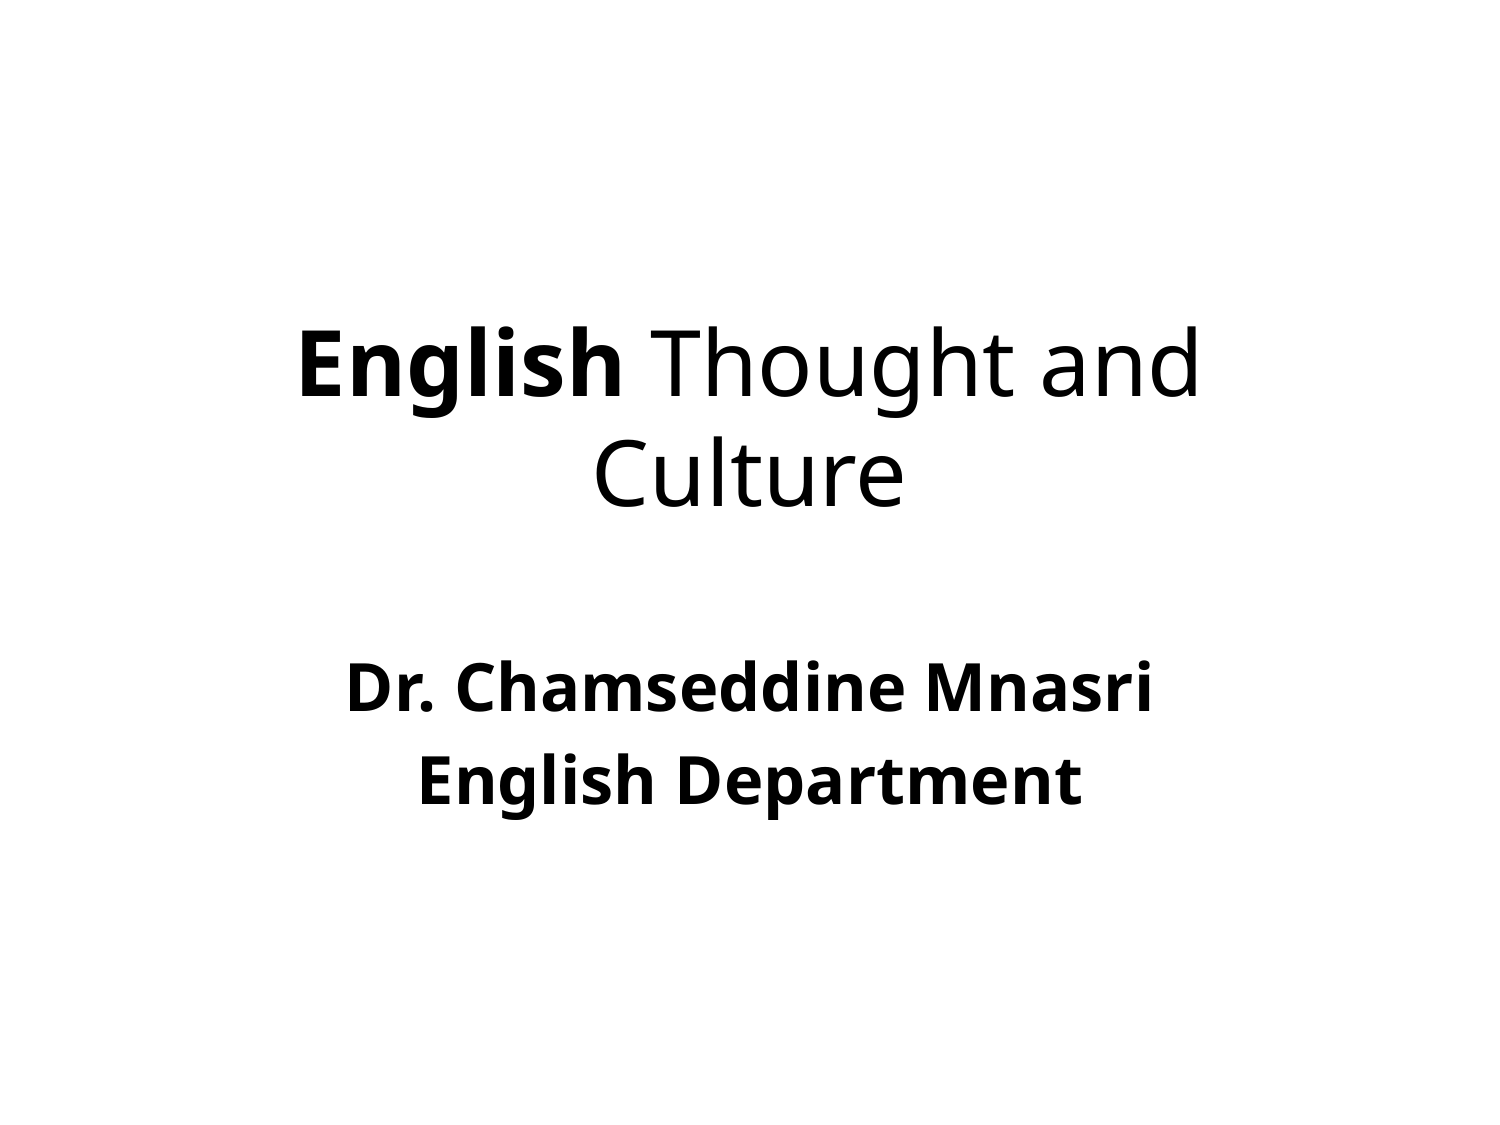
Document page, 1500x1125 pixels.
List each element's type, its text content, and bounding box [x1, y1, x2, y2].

title English Thought and Culture [112, 349, 1388, 591]
subtitle Dr. Chamseddine Mnasri English Department [225, 637, 1275, 925]
